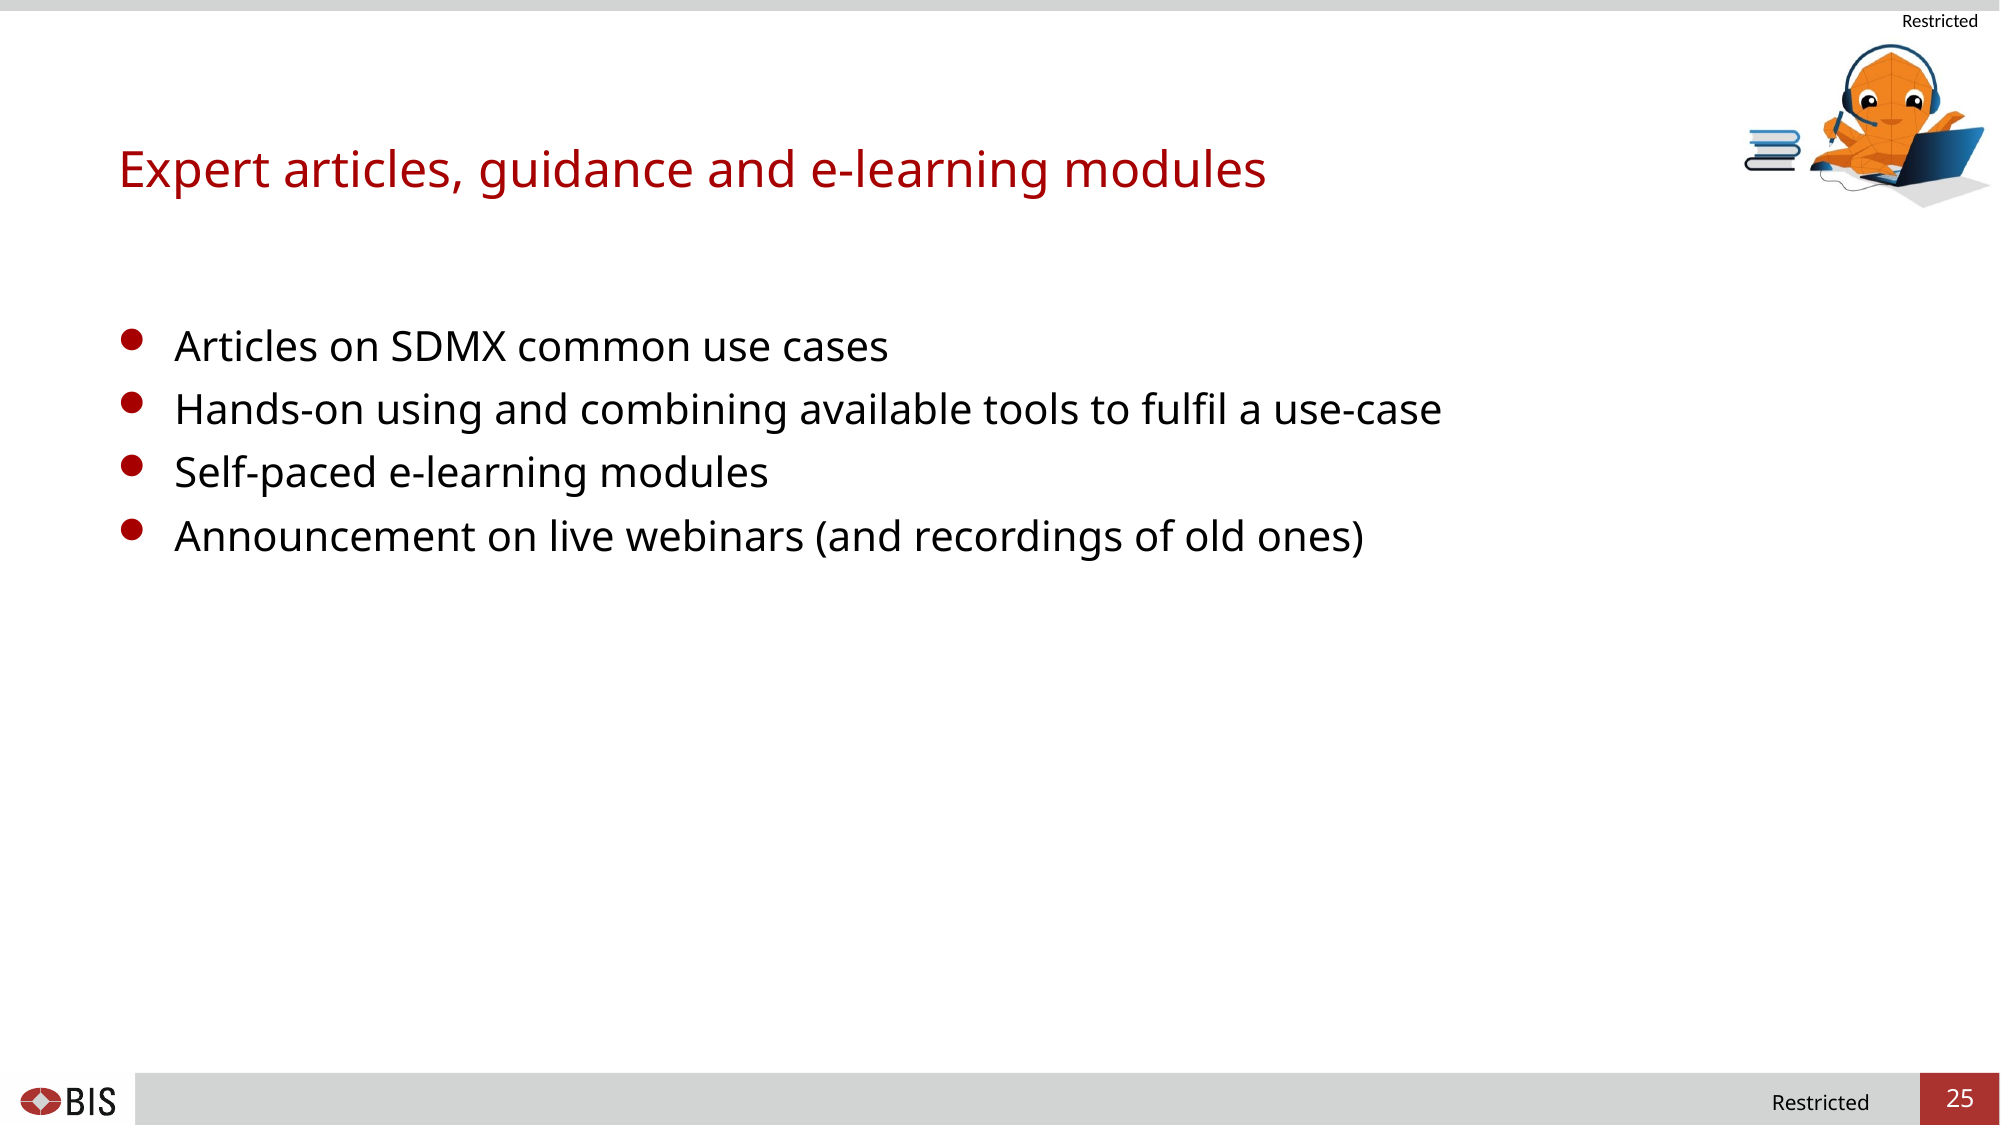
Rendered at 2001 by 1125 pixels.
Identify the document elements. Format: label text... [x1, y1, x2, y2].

list Articles on SDMX common use cases Hands-on using and combining available tools to fulfil a use-case Self-paced e-learning modules Announcement on live webinars (and recordings of old ones) [117, 314, 1867, 1012]
slide_number 25 [1921, 1074, 2000, 1125]
picture [1733, 36, 2000, 214]
title Expert articles, guidance and e-learning modules [118, 137, 1728, 214]
